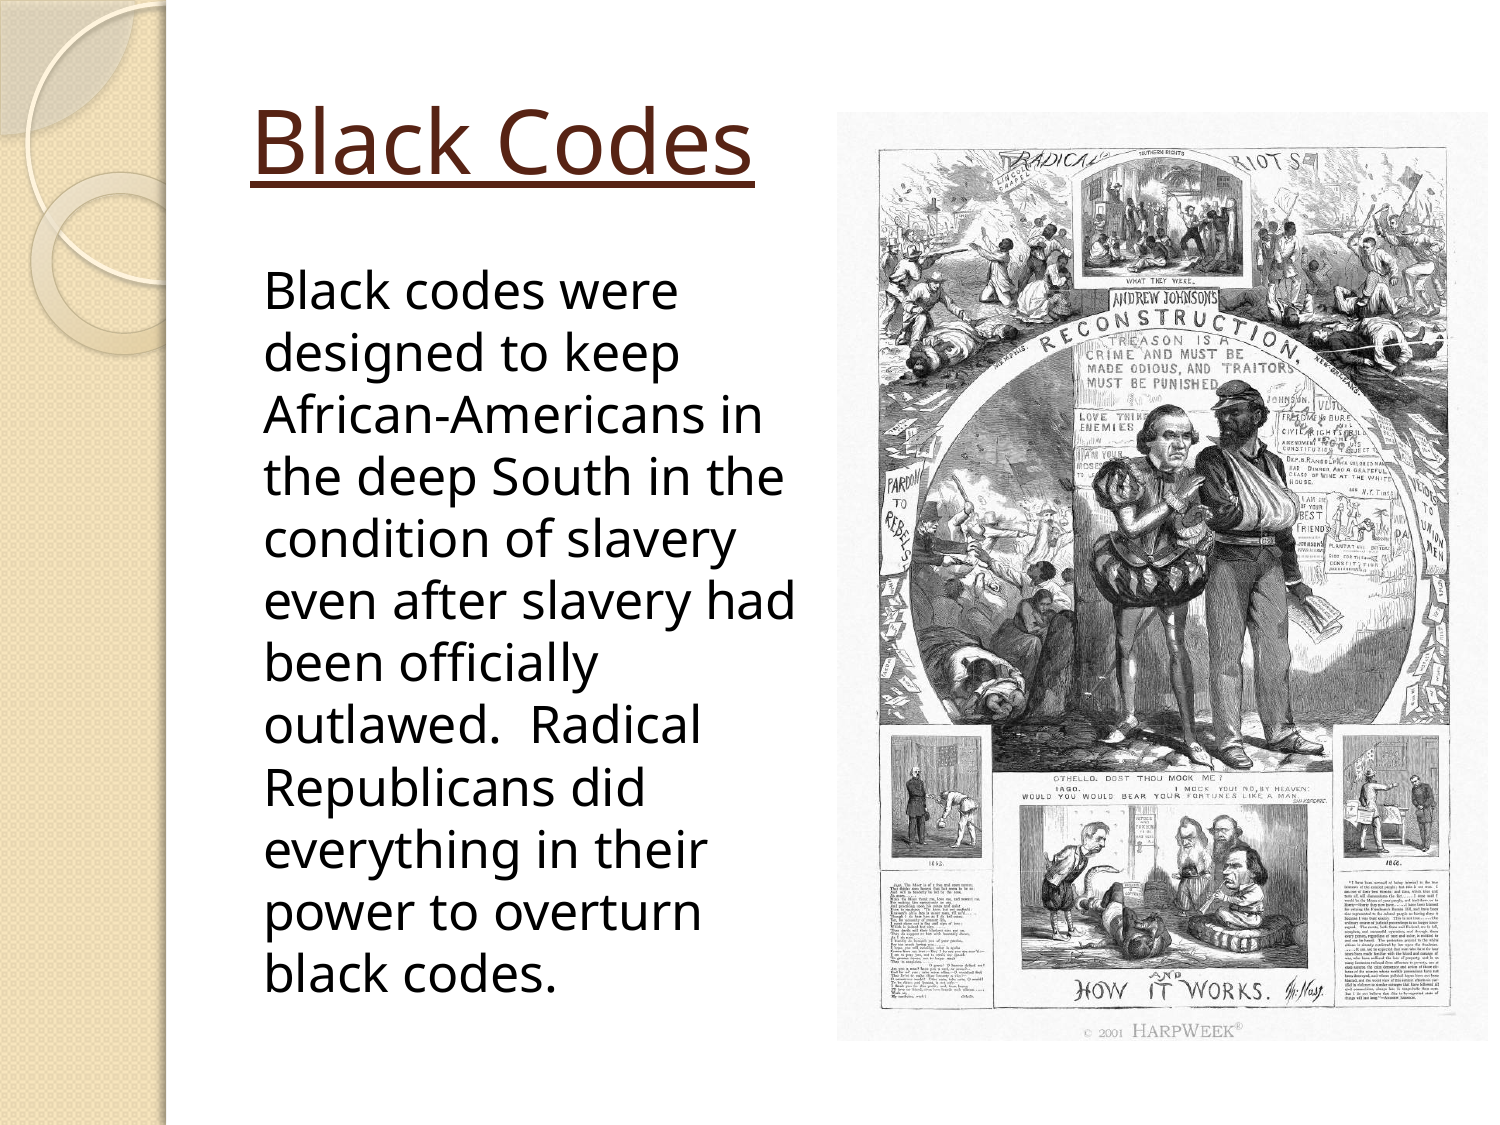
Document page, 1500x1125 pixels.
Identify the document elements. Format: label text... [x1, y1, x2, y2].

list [837, 112, 1488, 1042]
title Black Codes [235, 45, 1466, 233]
list Black codes were designed to keep African-Americans in the deep South in the condition of slavery even after slavery had been officially outlawed. Radical Republicans did everything in their power to overturn black codes. [235, 249, 830, 1015]
